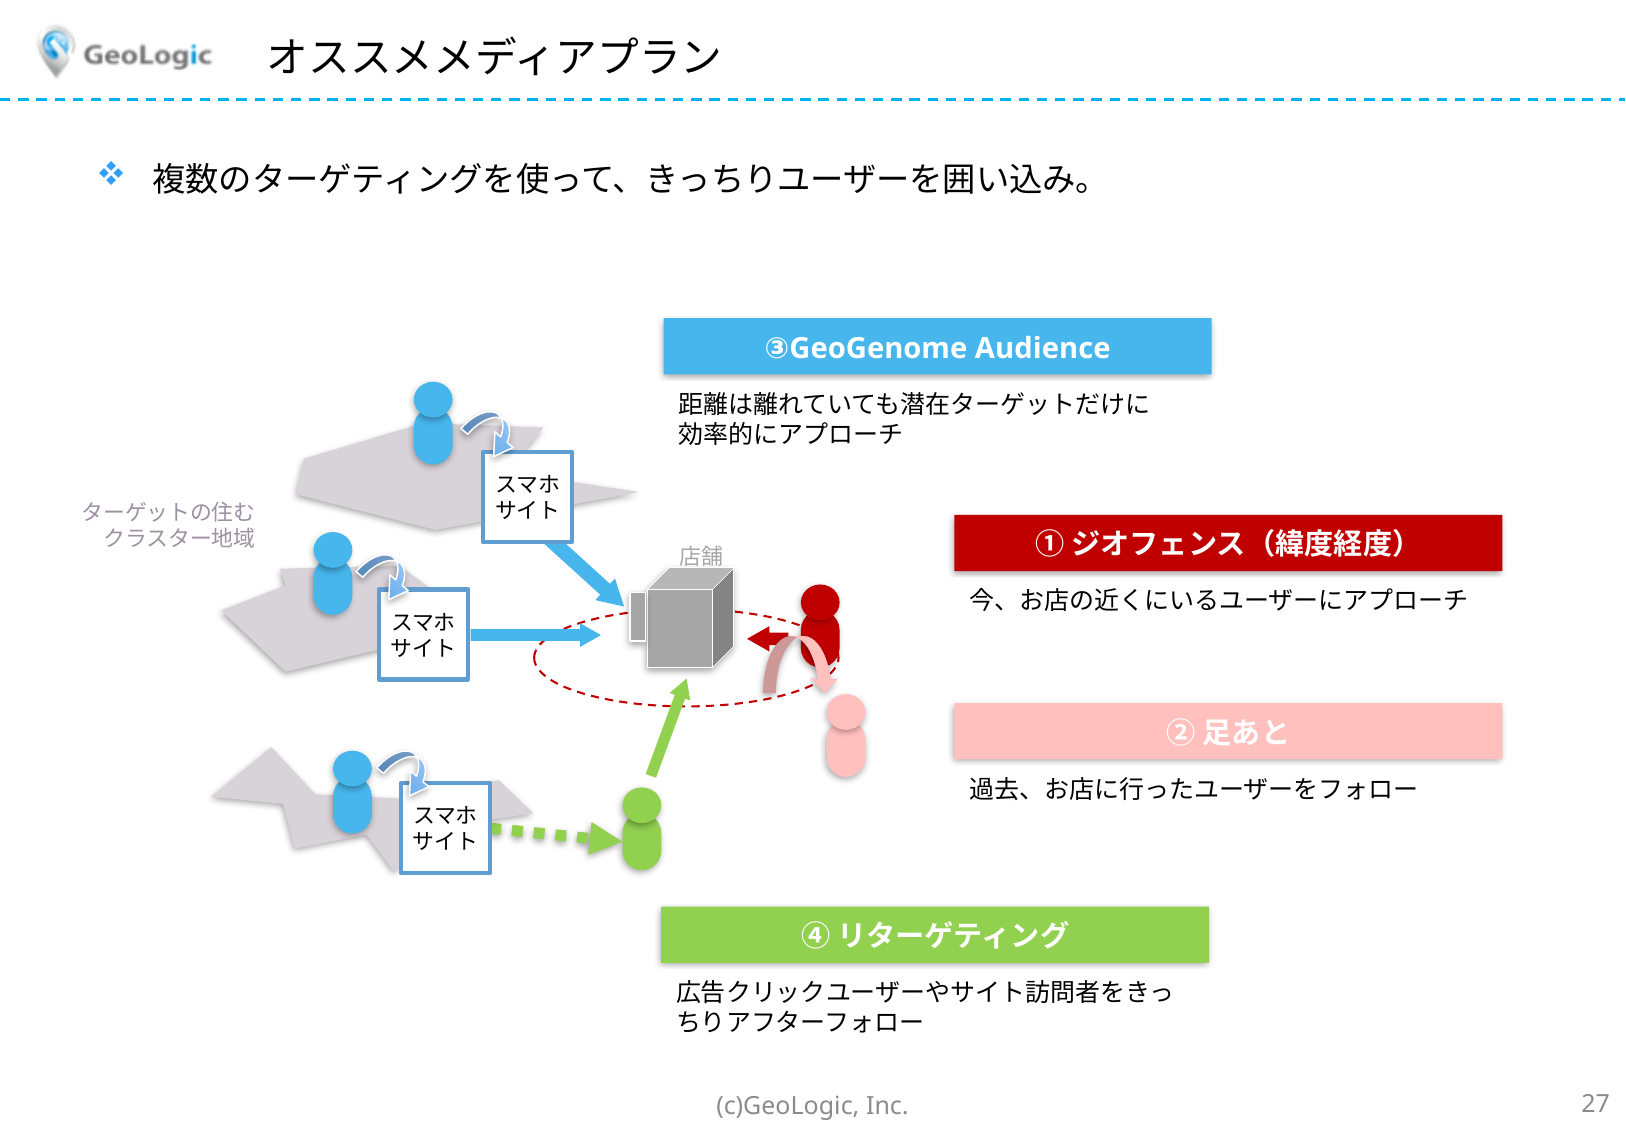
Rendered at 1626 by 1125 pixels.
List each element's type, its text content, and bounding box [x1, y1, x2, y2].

title オススメメディアプラン [251, 15, 1610, 97]
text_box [762, 635, 1503, 877]
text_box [489, 881, 1210, 1080]
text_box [64, 317, 1212, 874]
text_box 今、お店の近くにいるユーザーにアプローチ [1216, 575, 1504, 636]
footer (c)GeoLogic, Inc. [555, 1088, 1070, 1125]
picture [35, 22, 213, 81]
text_box ①ジオフェンス（緯度経度） [1216, 514, 1503, 572]
slide_number 27 [1245, 1084, 1625, 1125]
list 複数のターゲティングを使って、きっちりユーザーを囲い込み。 [81, 150, 1544, 1085]
